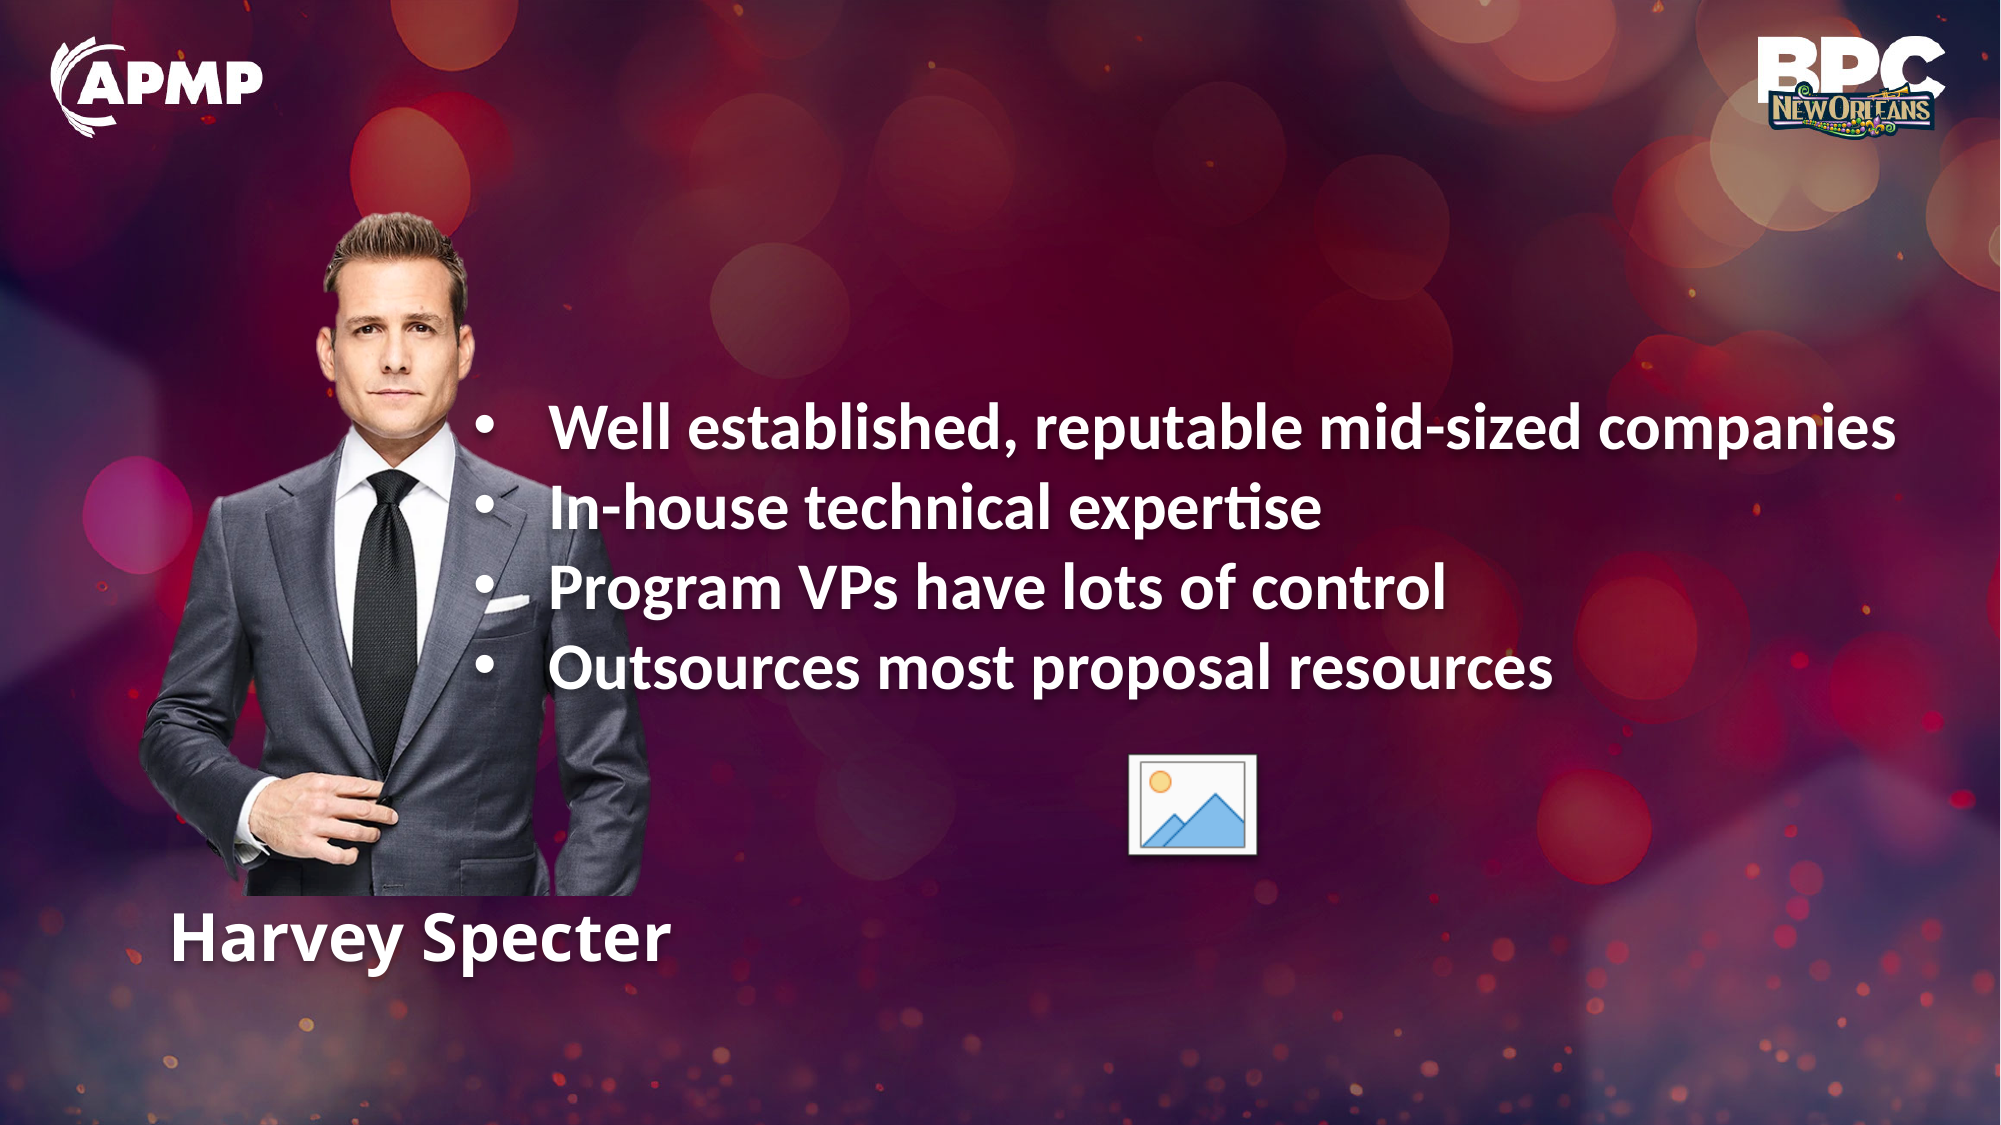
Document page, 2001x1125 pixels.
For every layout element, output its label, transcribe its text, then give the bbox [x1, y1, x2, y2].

title Harvey Specter [98, 896, 678, 984]
picture [0, 0, 2001, 1125]
